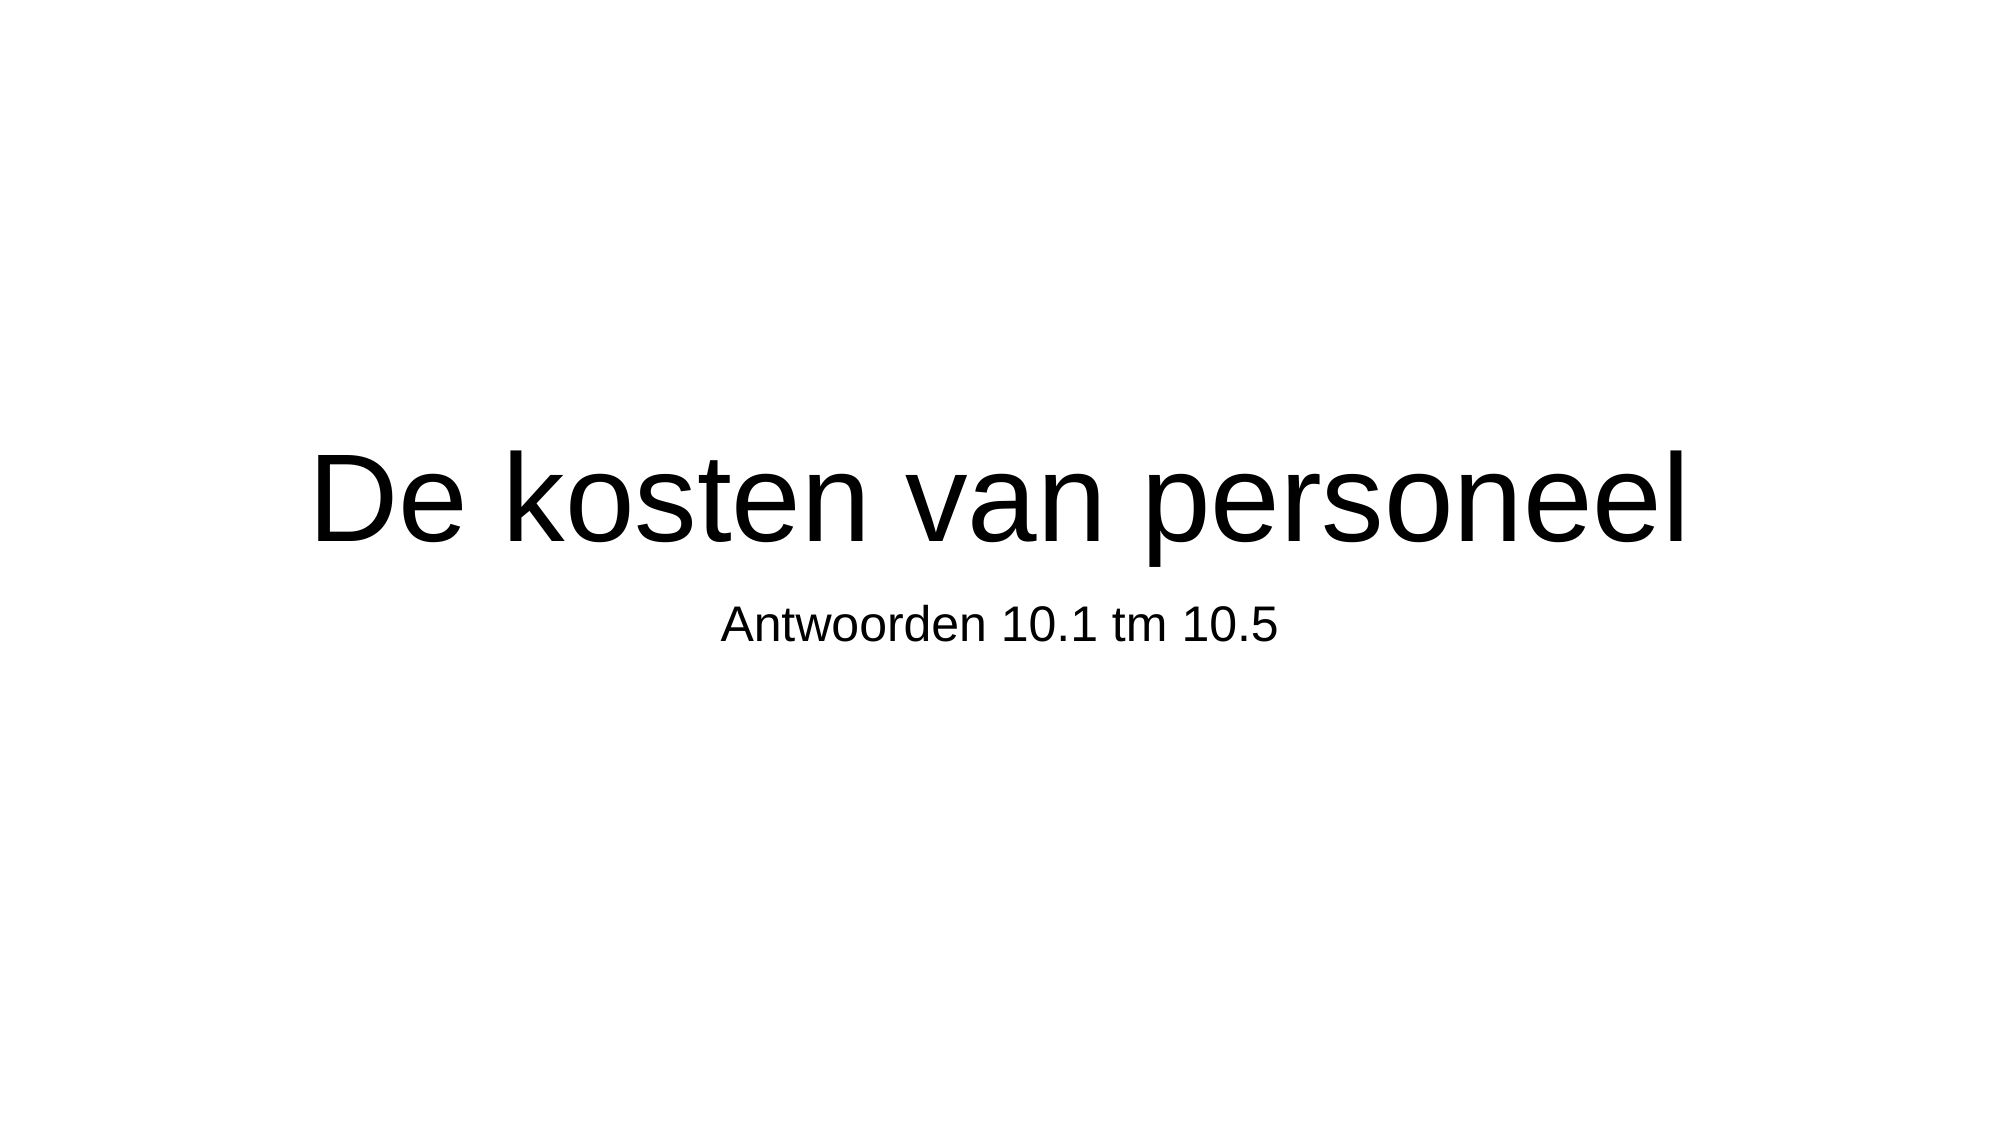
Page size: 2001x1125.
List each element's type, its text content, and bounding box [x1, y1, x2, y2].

title De kosten van personeel [249, 184, 1750, 576]
subtitle Antwoorden 10.1 tm 10.5 [249, 590, 1750, 863]
